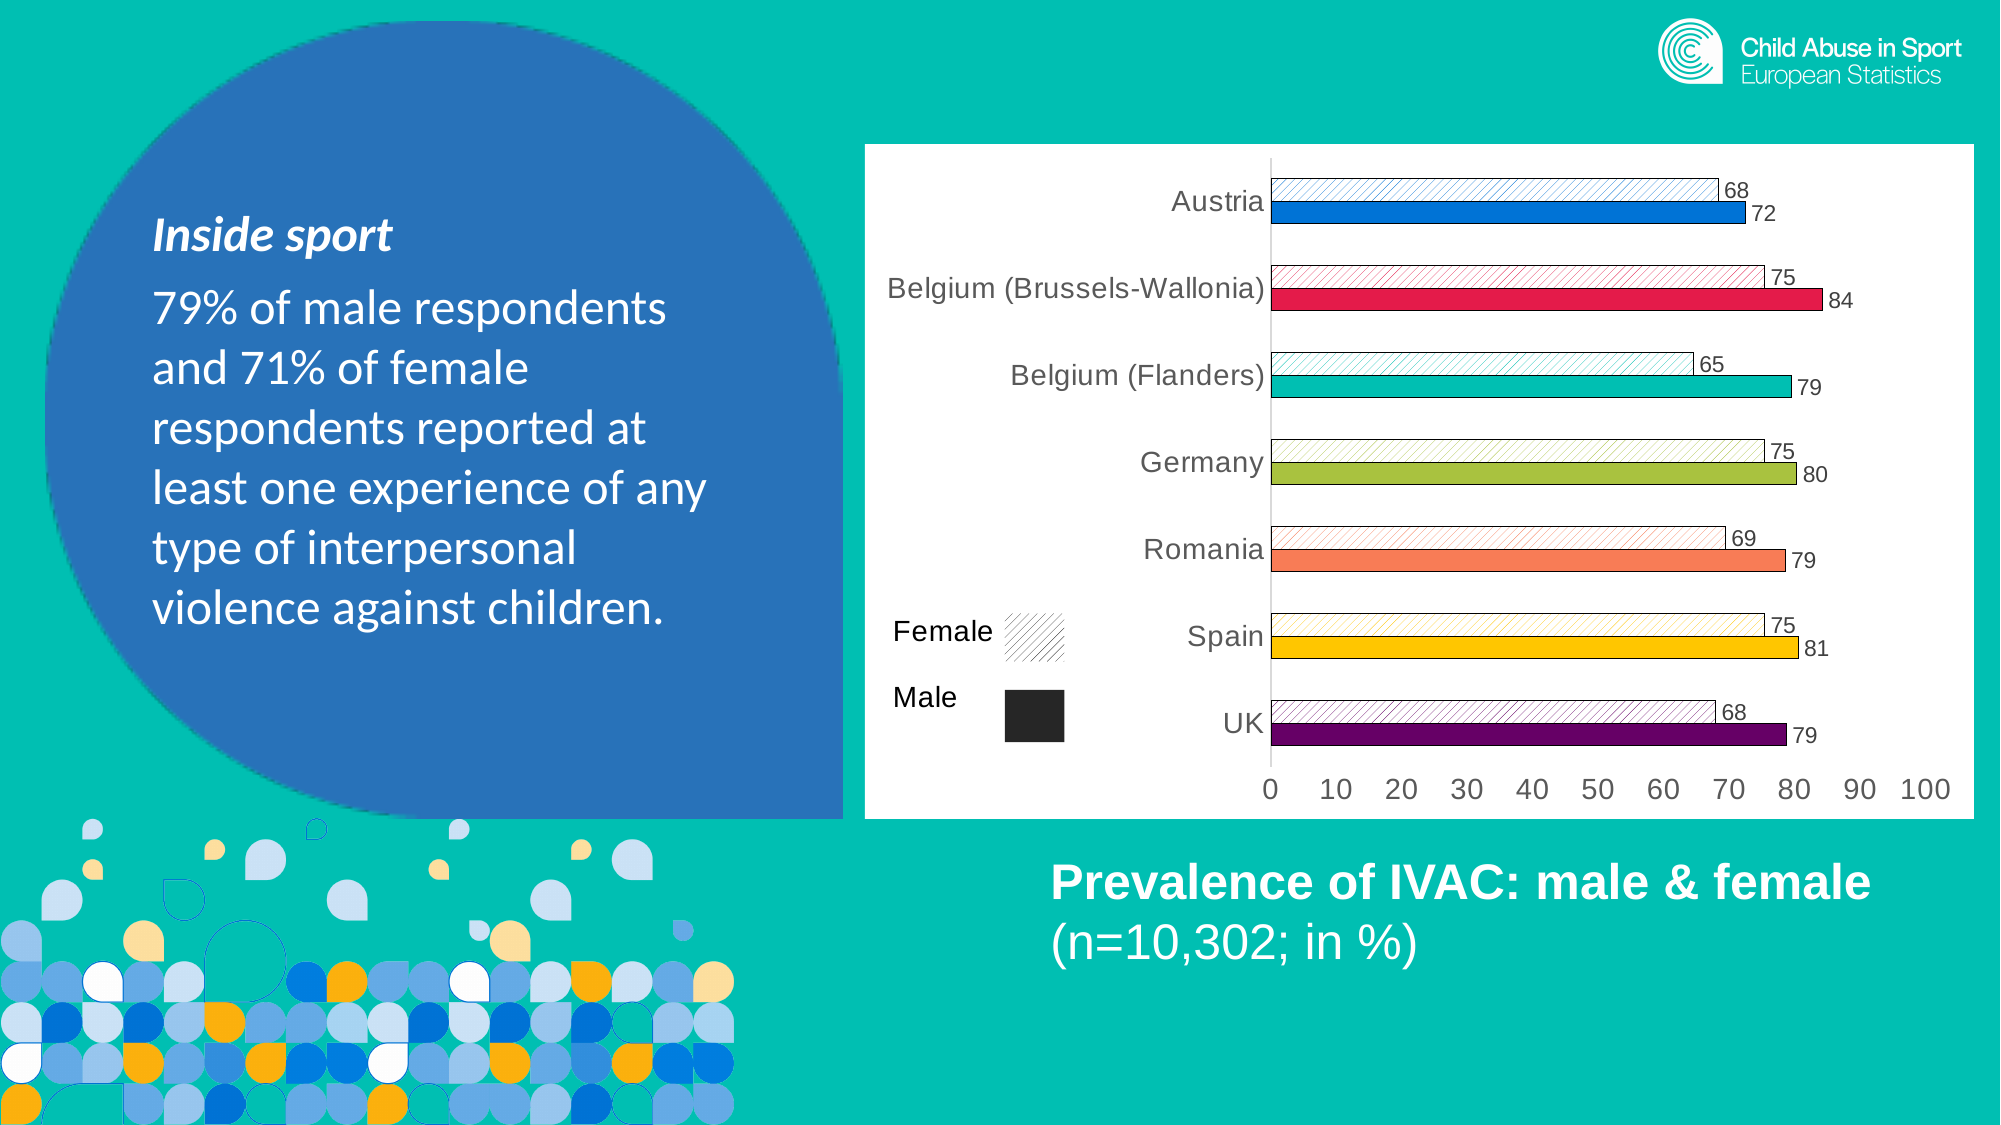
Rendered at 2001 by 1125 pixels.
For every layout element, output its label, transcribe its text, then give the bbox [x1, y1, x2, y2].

chart [864, 144, 1975, 819]
picture [0, 21, 843, 1125]
text_box Prevalence of IVAC: male & female (n=10,302; in %) [1006, 841, 1888, 977]
picture [1620, 0, 2000, 122]
